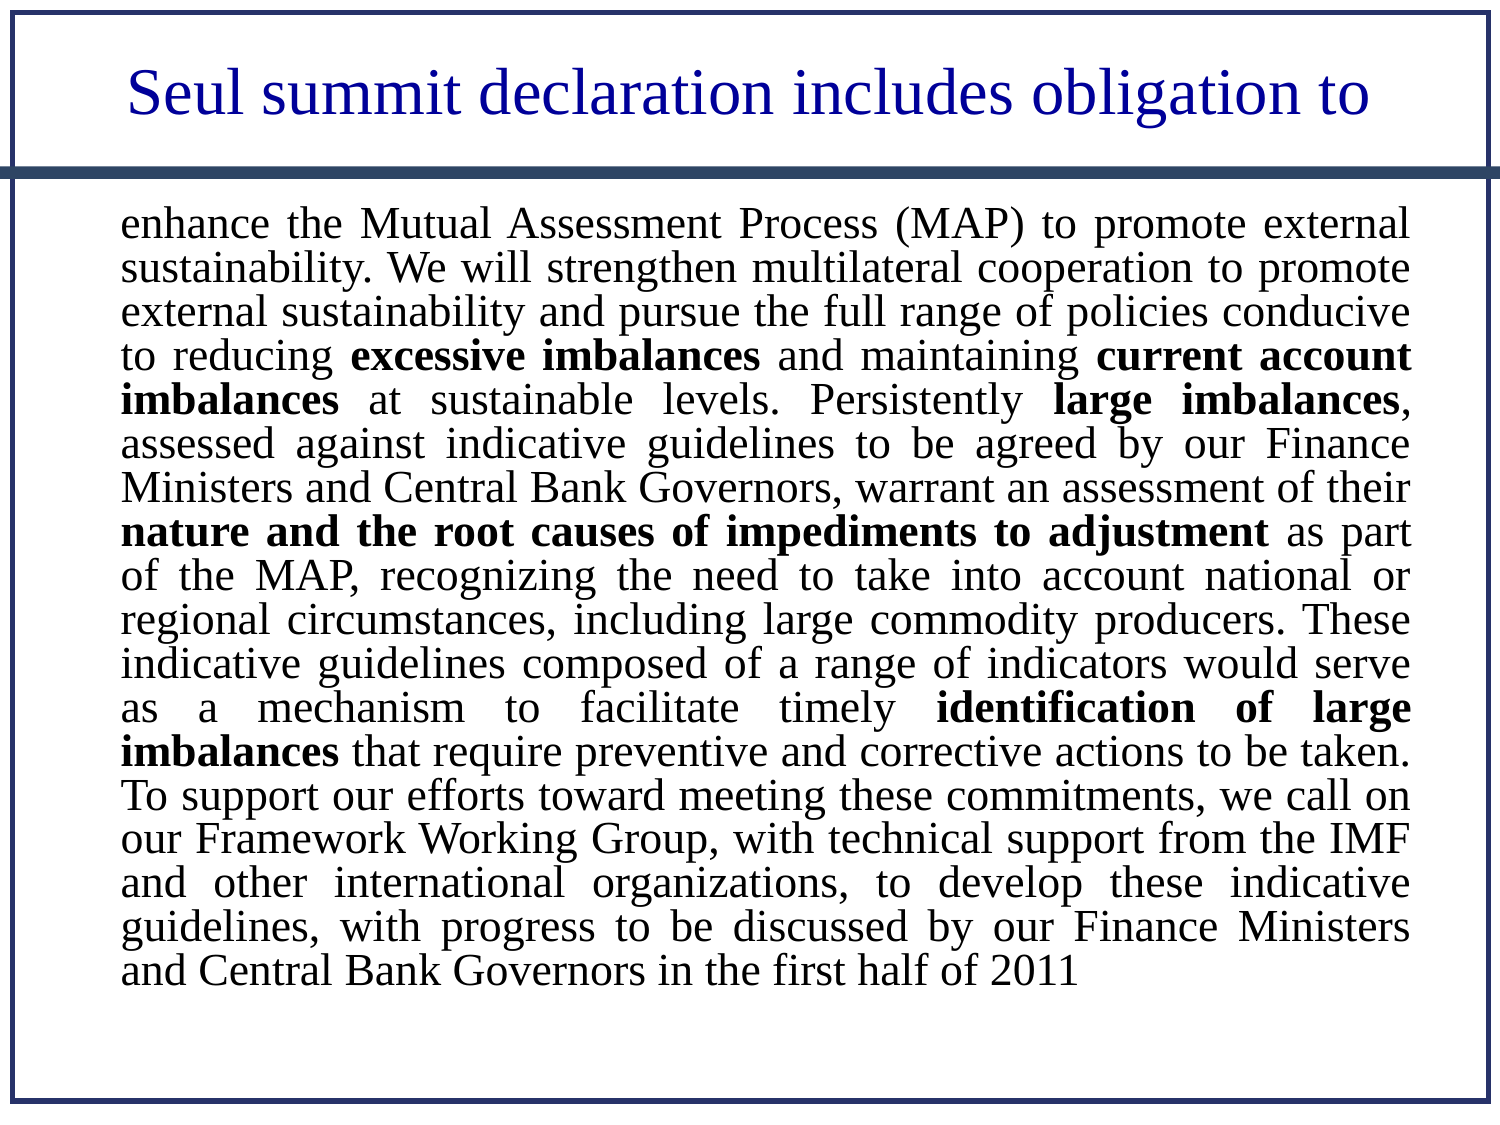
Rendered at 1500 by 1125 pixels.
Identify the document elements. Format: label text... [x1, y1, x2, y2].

text_box [12, 173, 1489, 1101]
text_box enhance the Mutual Assessment Process (MAP) to promote external sustainability. We will strengthen multilateral cooperation to promote external sustainability and pursue the full range of policies conducive to reducing excessive imbalances and maintaining current account imbalances at sustainable levels. Persistently large imbalances, assessed against indicative guidelines to be agreed by our Finance Ministers and Central Bank Governors, warrant an assessment of their nature and the root causes of impediments to adjustment as part of the MAP, recognizing the need to take into account national or regional circumstances, including large commodity producers. These indicative guidelines composed of a range of indicators would serve as a mechanism to facilitate timely identification of large imbalances that require preventive and corrective actions to be taken. To support our efforts toward meeting these commitments, we call on our Framework Working Group, with technical support from the IMF and other international organizations, to develop these indicative guidelines, with progress to be discussed by our Finance Ministers and Central Bank Governors in the first half of 2011 [76, 196, 1427, 1069]
text_box [12, 12, 1489, 172]
